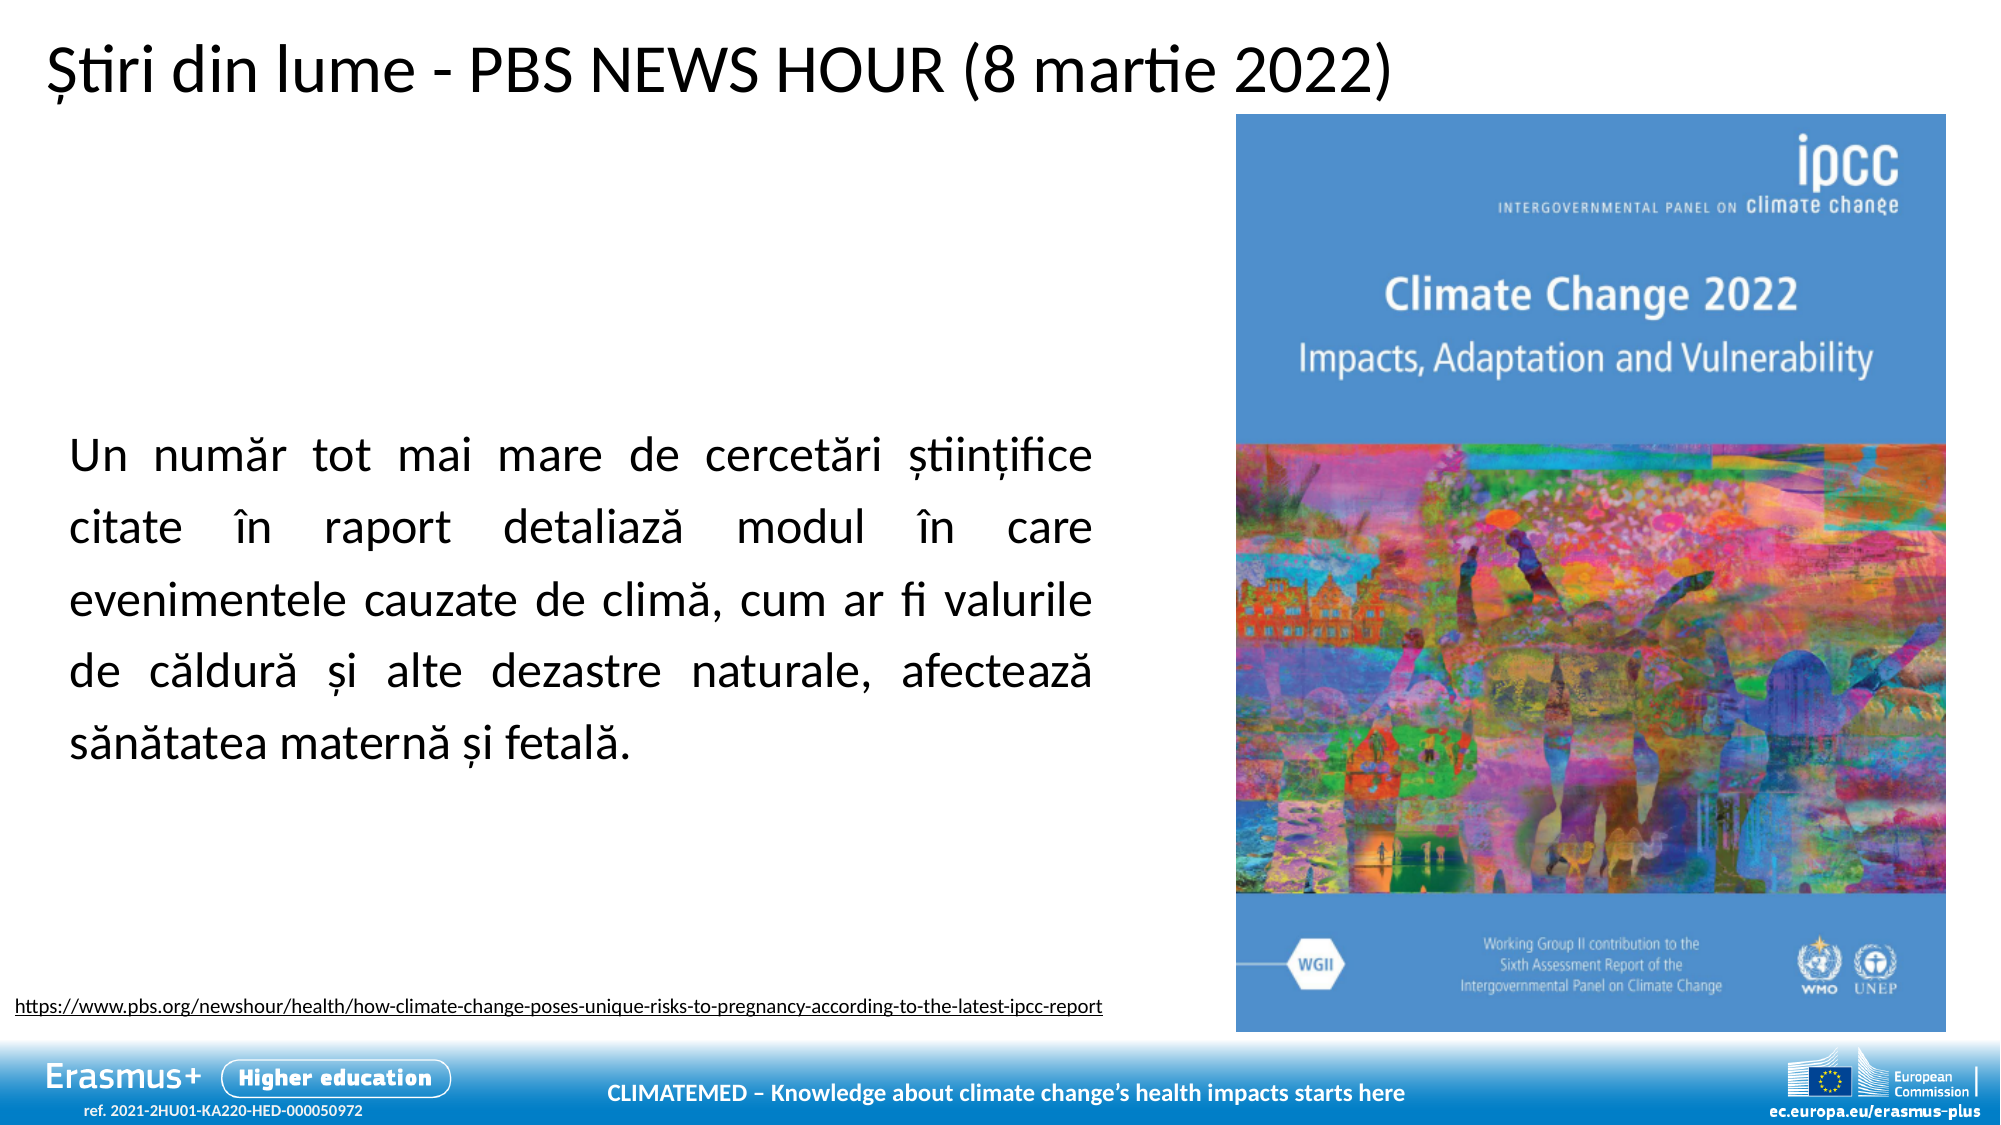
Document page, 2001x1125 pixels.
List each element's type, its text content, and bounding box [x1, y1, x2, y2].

title Știri din lume - PBS NEWS HOUR (8 martie 2022) [31, 25, 1984, 116]
picture [0, 114, 2000, 1125]
text_box https://www.pbs.org/newshour/health/how-climate-change-poses-unique-risks-to-pregnancy-according-to-the-latest-ipcc-report [0, 985, 1236, 1025]
text_box Un număr tot mai mare de cercetări științifice citate în raport detaliază modul în care evenimentele cauzate de climă, cum ar fi valurile de căldură și alte dezastre naturale, afectează sănătatea maternă și fetală. [55, 402, 1109, 778]
